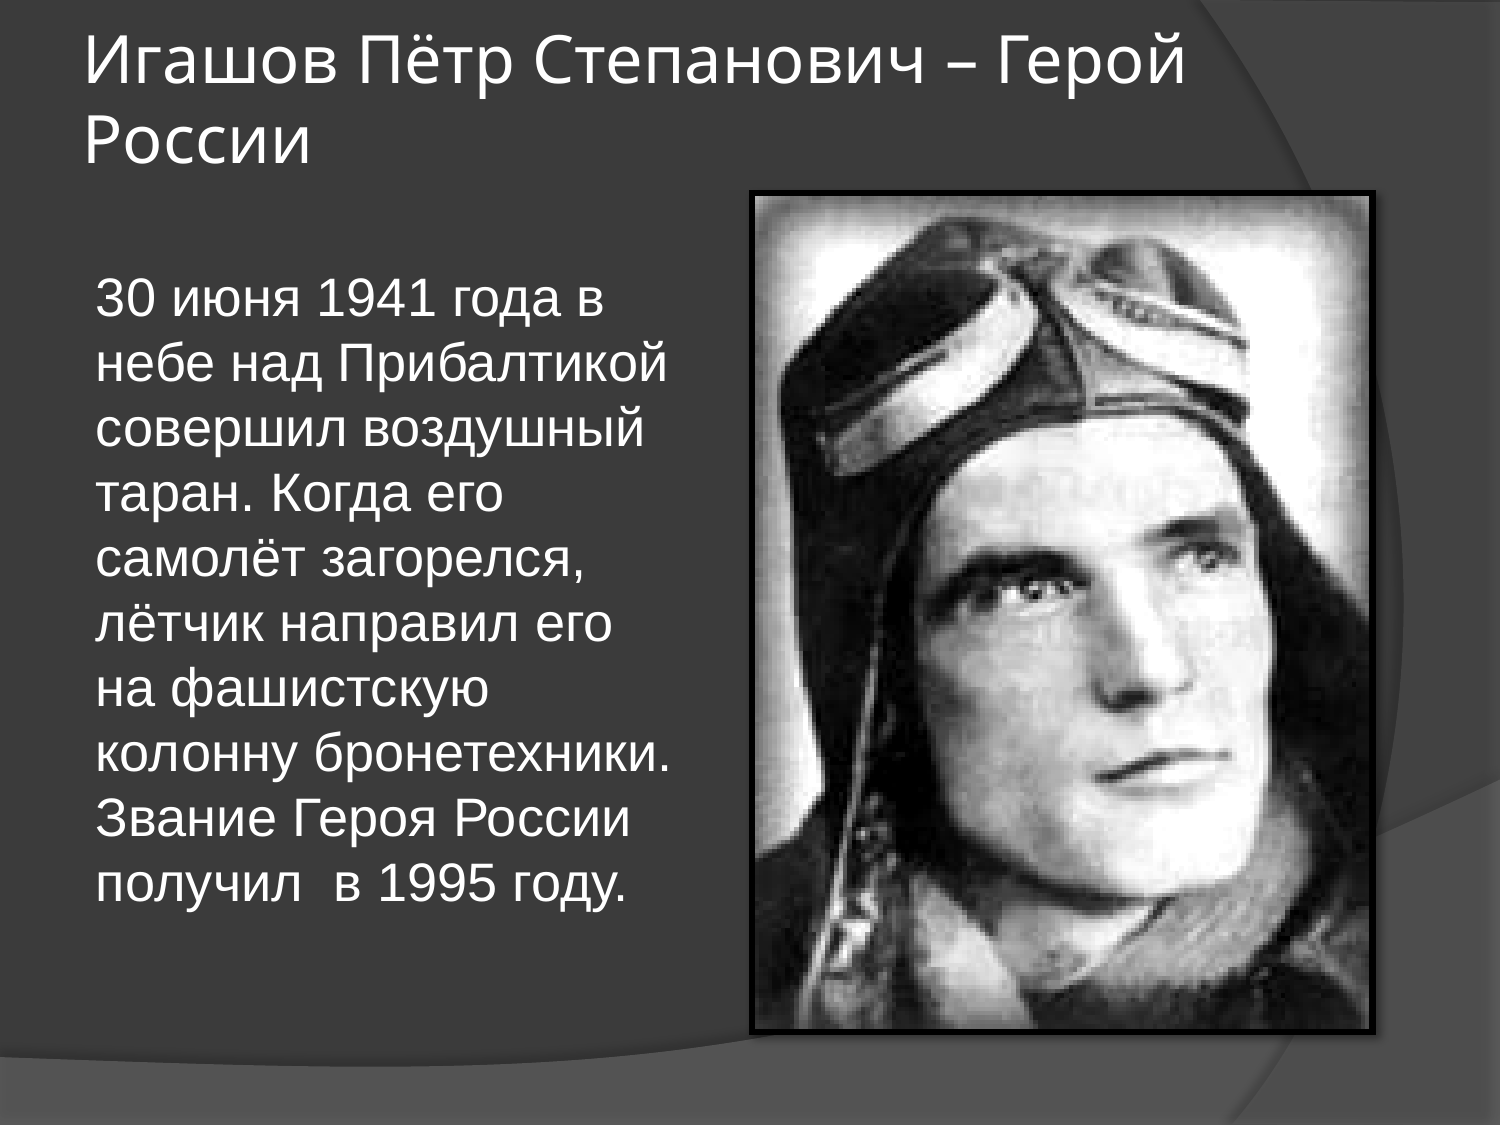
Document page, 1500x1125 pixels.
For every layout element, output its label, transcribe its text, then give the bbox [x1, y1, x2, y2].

list 30 июня 1941 года в небе над Прибалтикой совершил воздушный таран. Когда его самолёт загорелся, лётчик направил его на фашистскую колонну бронетехники. Звание Героя России получил в 1995 году. [75, 255, 701, 998]
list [754, 196, 1370, 1029]
title Игашов Пётр Степанович – Герой России [75, 45, 1436, 149]
